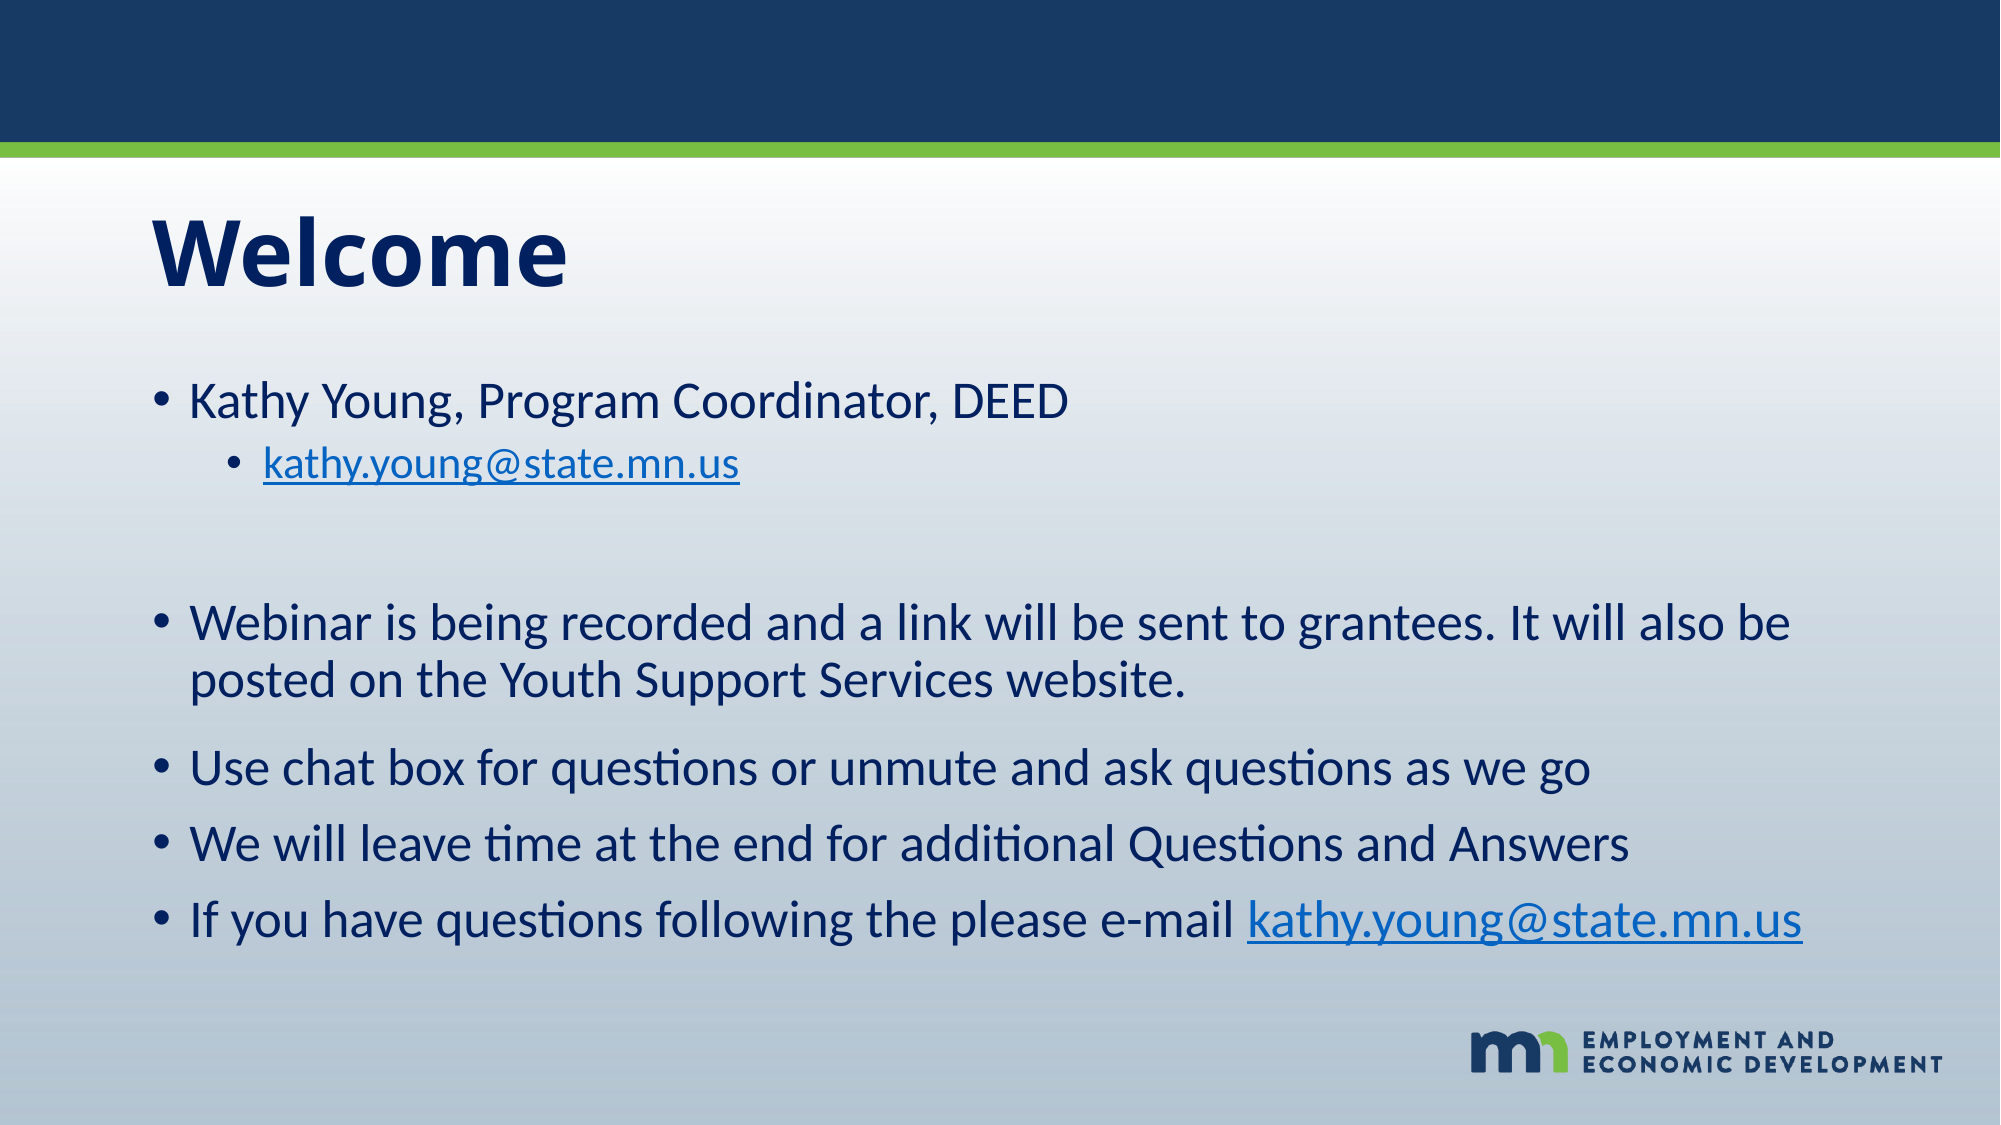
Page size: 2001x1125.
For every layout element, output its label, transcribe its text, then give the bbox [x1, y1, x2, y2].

title Welcome [137, 149, 1863, 365]
list Kathy Young, Program Coordinator, DEED kathy.young@state.mn.us Webinar is being recorded and a link will be sent to grantees. It will also be posted on the Youth Support Services website. Use chat box for questions or unmute and ask questions as we go We will leave time at the end for additional Questions and Answers If you have questions following the please e-mail kathy.young@state.mn.us [137, 365, 1863, 1006]
picture [0, 0, 2000, 1125]
